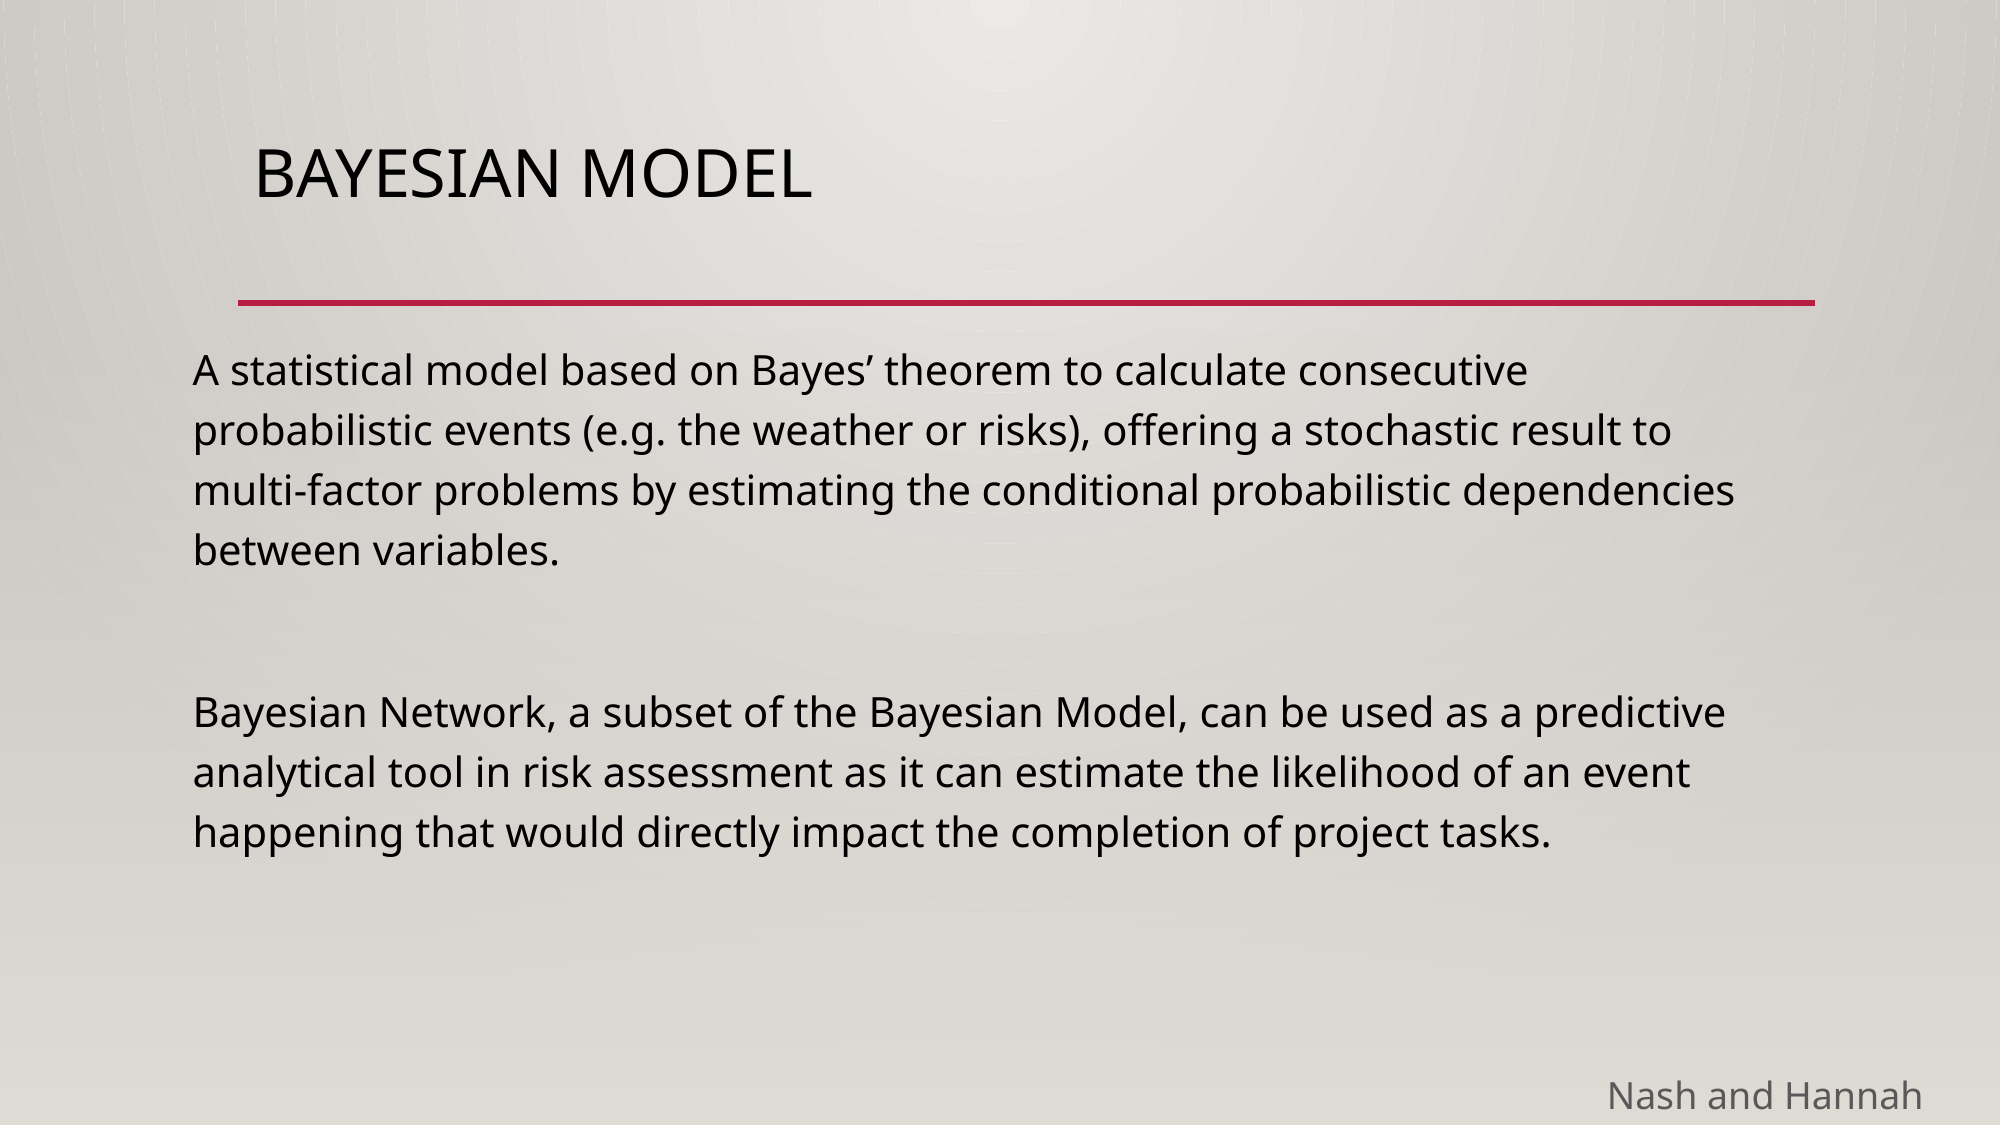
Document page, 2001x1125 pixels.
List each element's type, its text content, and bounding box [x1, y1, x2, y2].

text_box Nash and Hannah (2011) [1592, 1064, 2000, 1125]
title Bayesian Model [238, 131, 1814, 305]
list A statistical model based on Bayes’ theorem to calculate consecutive probabilistic events (e.g. the weather or risks), offering a stochastic result to multi-factor problems by estimating the conditional probabilistic dependencies between variables. Bayesian Network, a subset of the Bayesian Model, can be used as a predictive analytical tool in risk assessment as it can estimate the likelihood of an event happening that would directly impact the completion of project tasks. [177, 326, 1753, 893]
